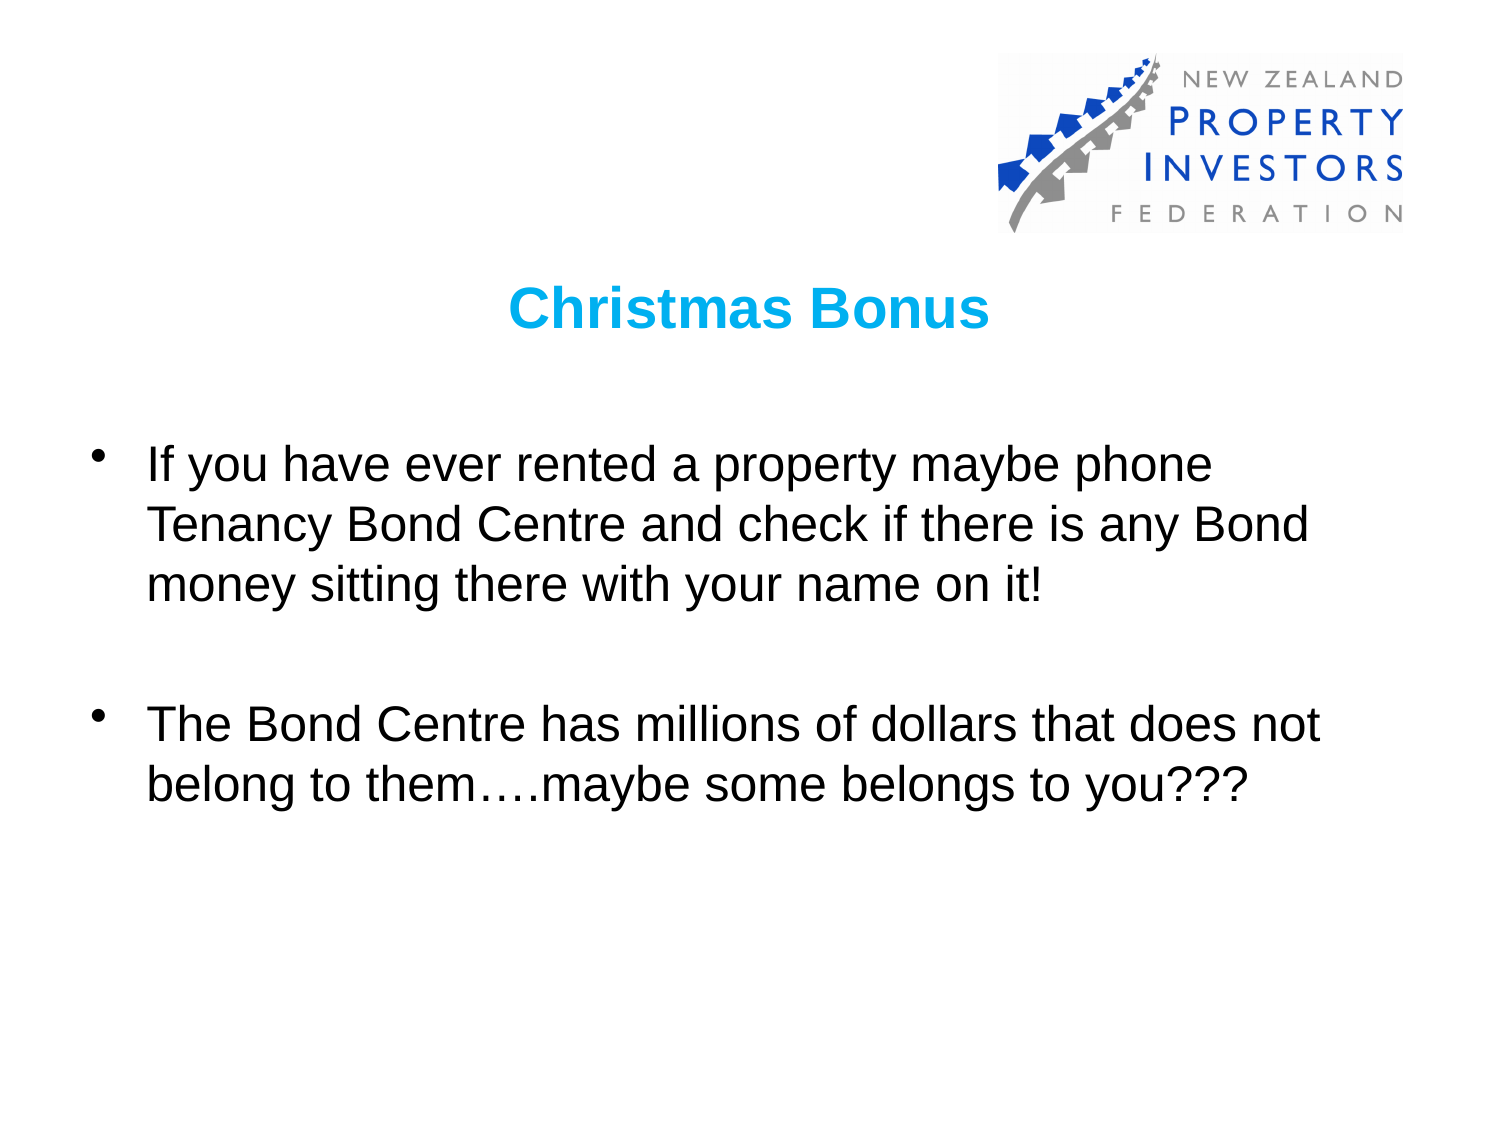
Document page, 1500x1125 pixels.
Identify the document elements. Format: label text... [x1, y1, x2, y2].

picture [997, 52, 1403, 234]
list Christmas Bonus If you have ever rented a property maybe phone Tenancy Bond Centre and check if there is any Bond money sitting there with your name on it! The Bond Centre has millions of dollars that does not belong to them….maybe some belongs to you??? [74, 262, 1426, 1006]
